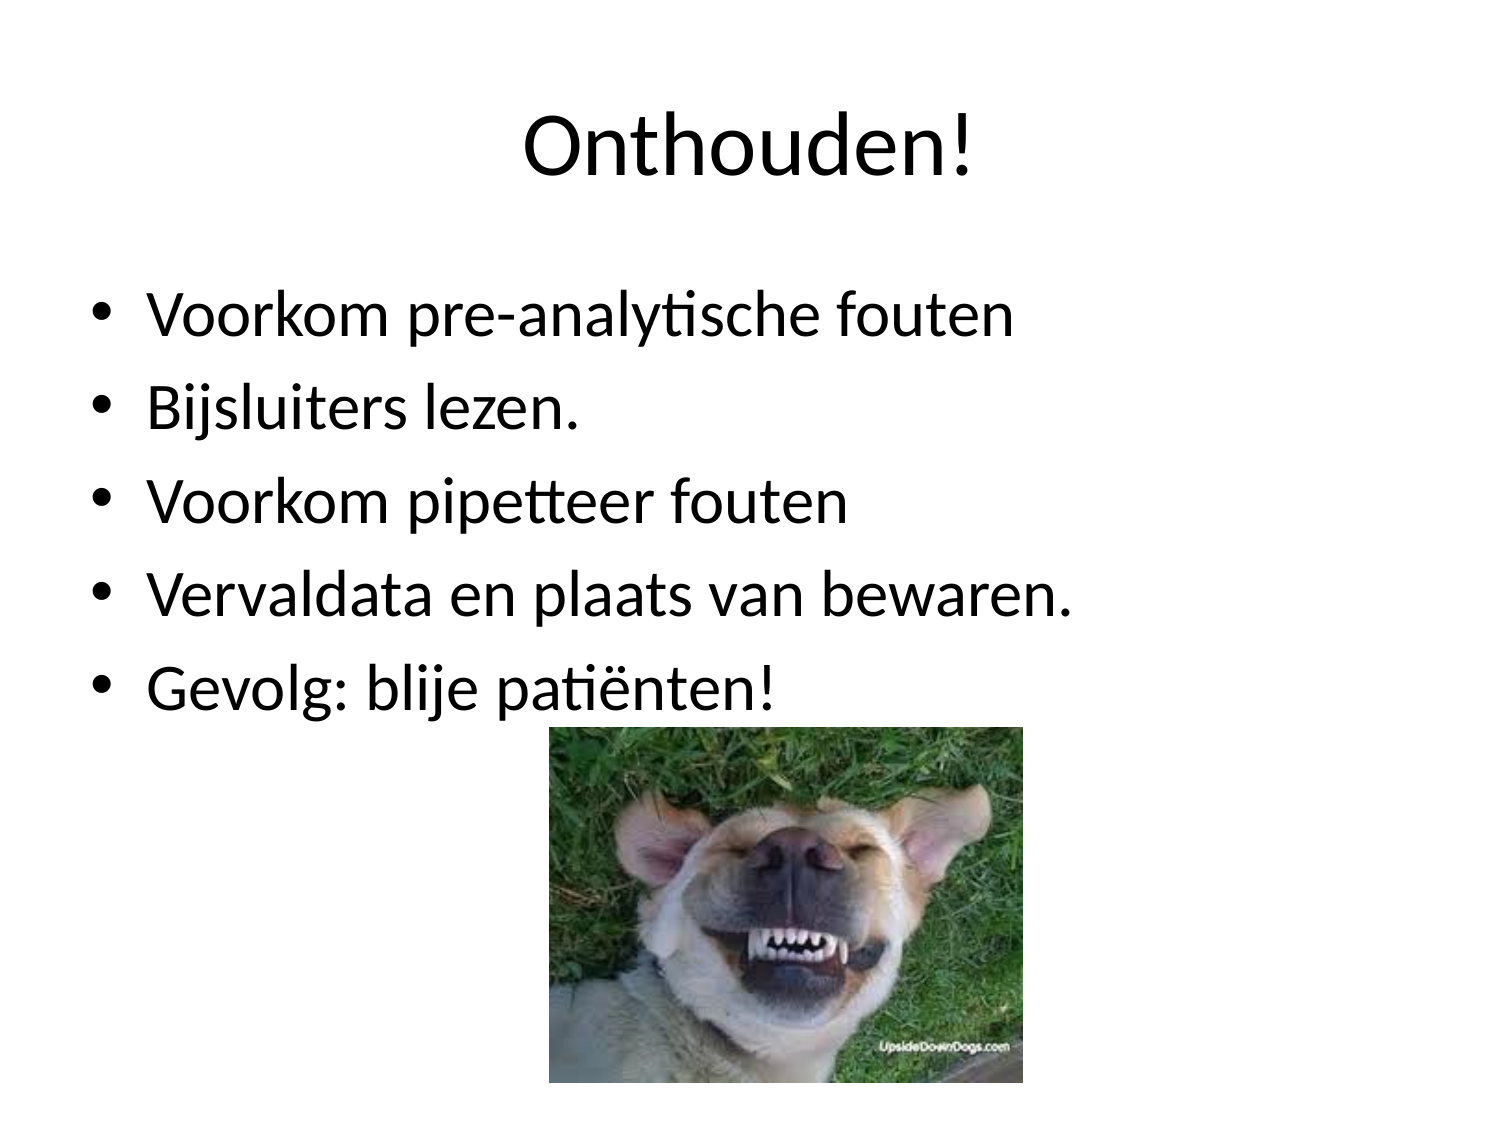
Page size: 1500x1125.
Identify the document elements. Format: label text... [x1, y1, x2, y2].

picture [549, 727, 1023, 1083]
list Voorkom pre-analytische fouten Bijsluiters lezen. Voorkom pipetteer fouten Vervaldata en plaats van bewaren. Gevolg: blije patiënten! [75, 262, 1425, 1005]
title Onthouden! [75, 45, 1425, 233]
